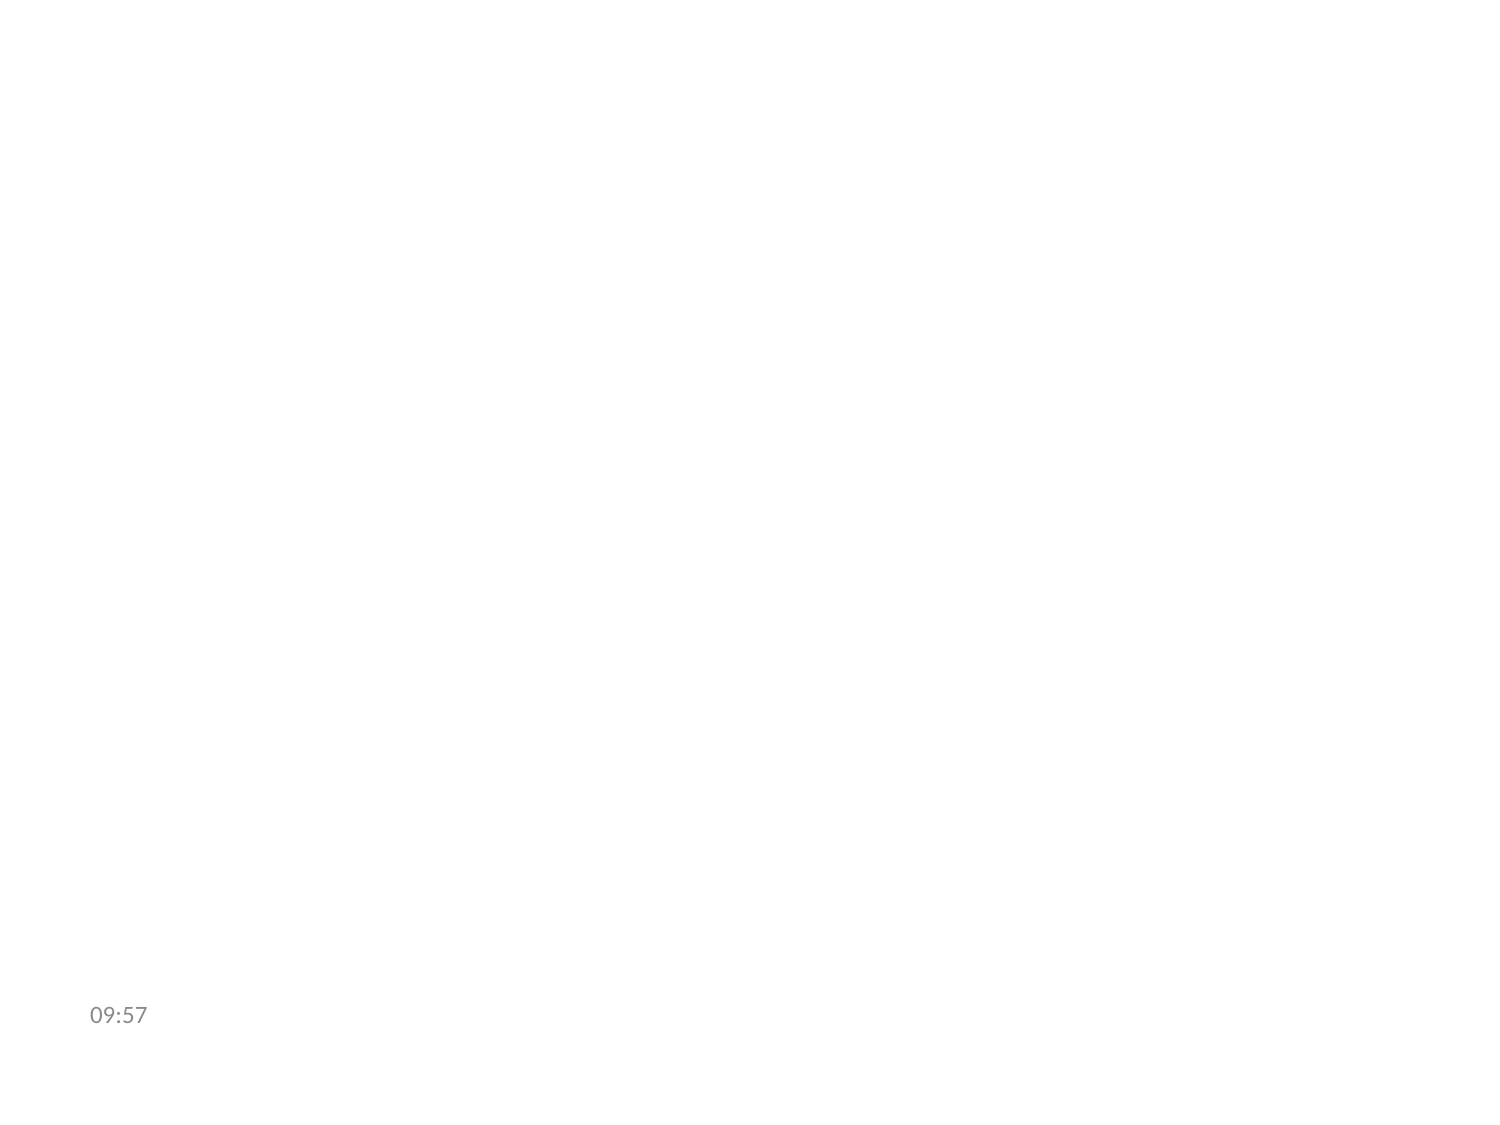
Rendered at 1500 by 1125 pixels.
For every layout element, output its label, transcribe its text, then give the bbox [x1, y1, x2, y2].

text_box 15:35 [75, 983, 425, 1044]
